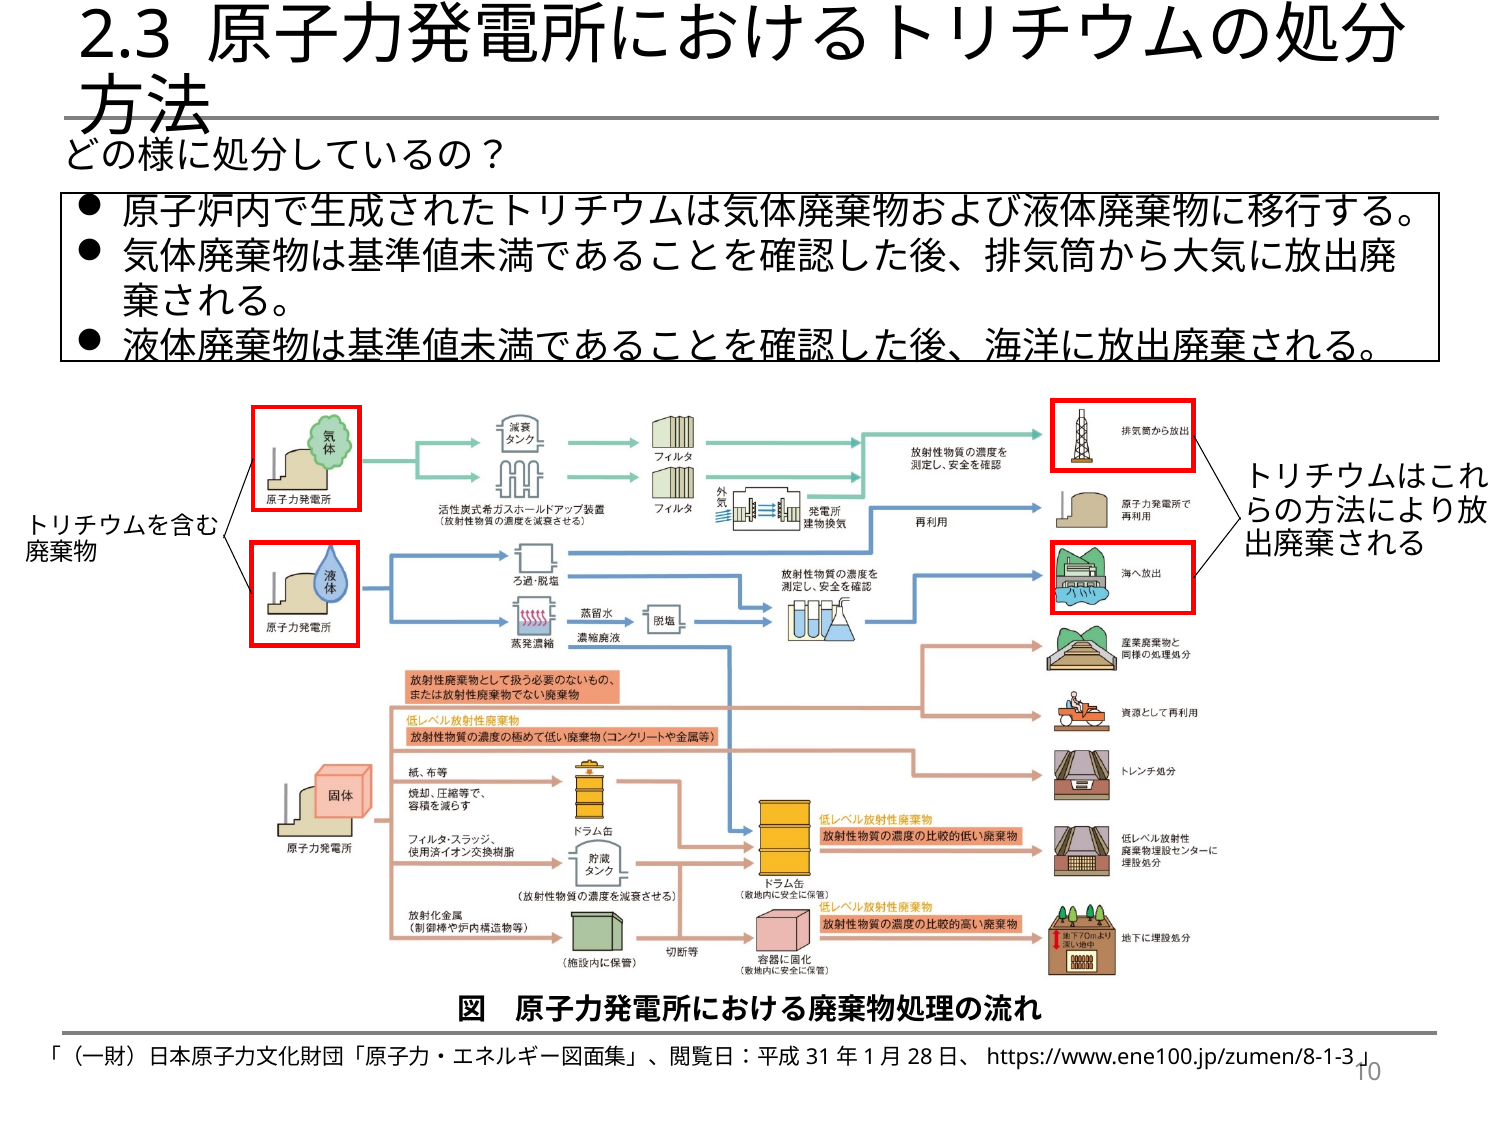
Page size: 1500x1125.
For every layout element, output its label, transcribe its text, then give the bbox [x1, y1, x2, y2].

slide_number 10 [1059, 1076, 1397, 1103]
picture [223, 407, 1249, 985]
text_box トリチウムを含む廃棄物 [10, 505, 223, 574]
text_box トリチウムはこれらの方法により放出廃棄される [1249, 454, 1500, 603]
text_box 「（一財）日本原子力文化財団「原子力・エネルギー図面集」、閲覧日：平成31年1月28日、https://www.ene100.jp/zumen/8-1-3」 [24, 1034, 1397, 1076]
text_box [223, 458, 254, 539]
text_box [1193, 435, 1241, 517]
text_box どの様に処分しているの？ [47, 129, 1423, 207]
title 2.3 原子力発電所におけるトリチウムの処分方法 [63, 28, 1439, 116]
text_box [223, 534, 252, 595]
text_box [1051, 399, 1195, 407]
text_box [1193, 517, 1241, 578]
text_box 原子炉内で生成されたトリチウムは気体廃棄物および液体廃棄物に移行する。 気体廃棄物は基準値未満であることを確認した後、排気筒から大気に放出廃棄される。 液体廃棄物は基準値未満であることを確認した後、海洋に放出廃棄される。 [60, 192, 1440, 362]
text_box 図 原子力発電所における廃棄物処理の流れ [381, 986, 1119, 1045]
